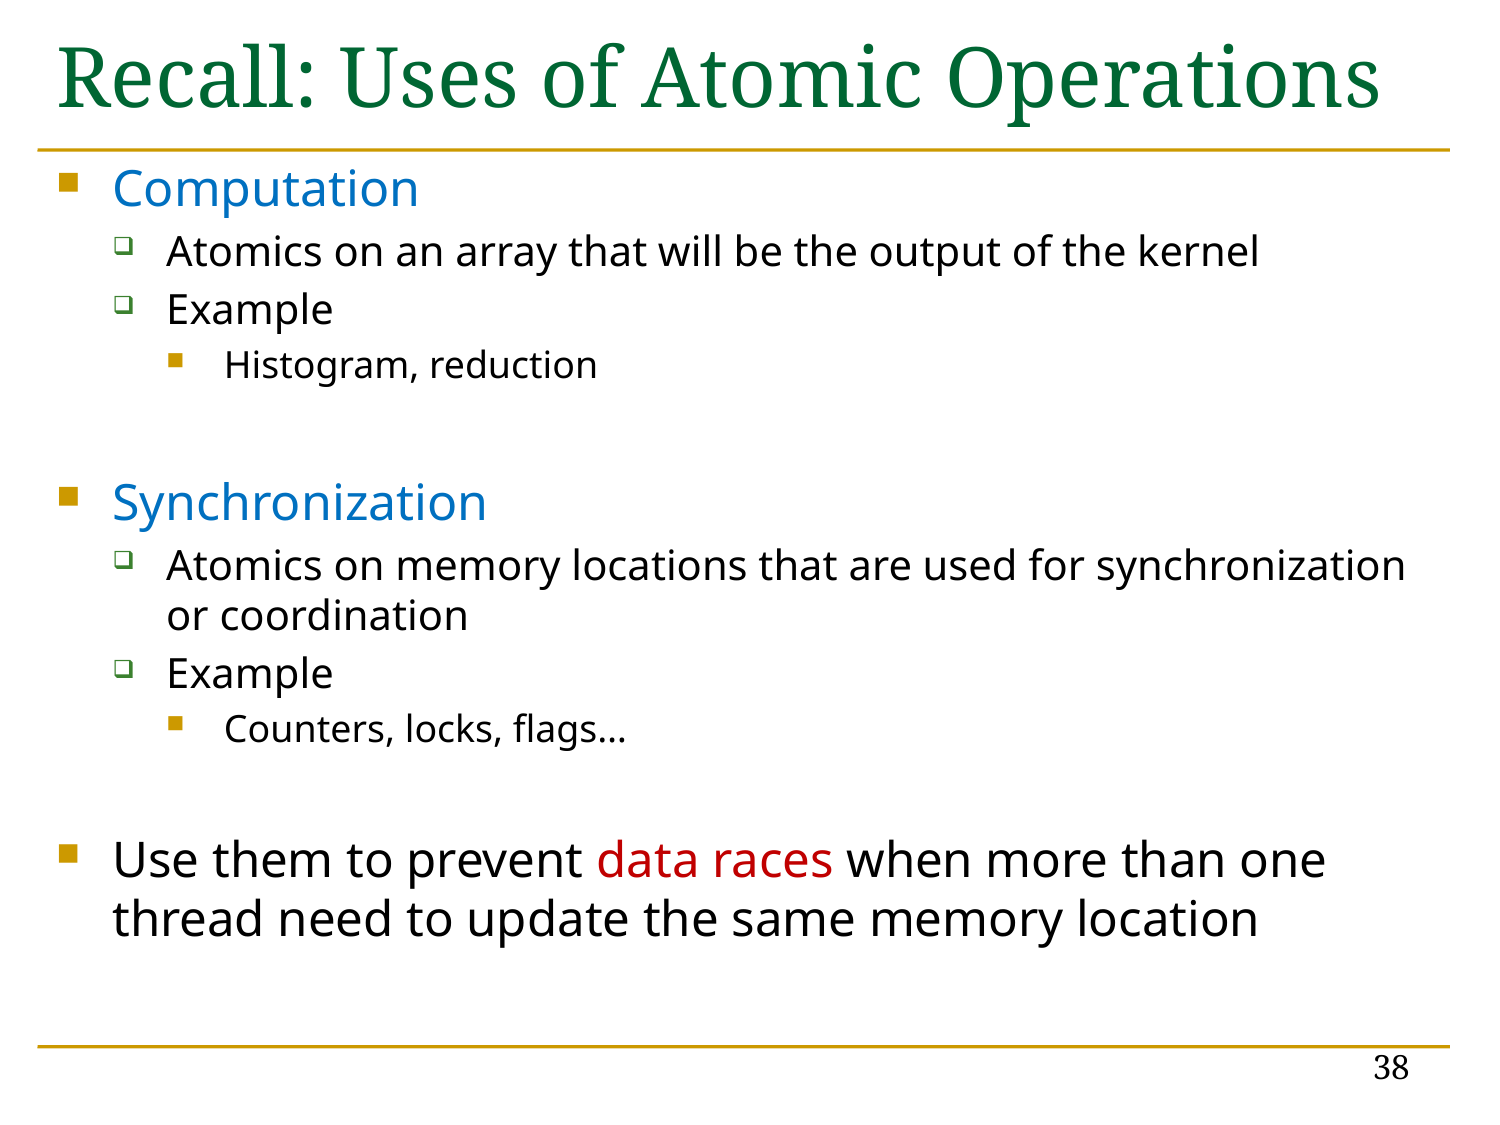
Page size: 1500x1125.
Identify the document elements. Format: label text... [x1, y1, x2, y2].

title Recall: Uses of Atomic Operations [41, 0, 1448, 148]
list Computation Atomics on an array that will be the output of the kernel Example Histogram, reduction Synchronization Atomics on memory locations that are used for synchronization or coordination Example Counters, locks, flags… Use them to prevent data races when more than one thread need to update the same memory location [41, 148, 1448, 1039]
slide_number 38 [1074, 1023, 1426, 1100]
